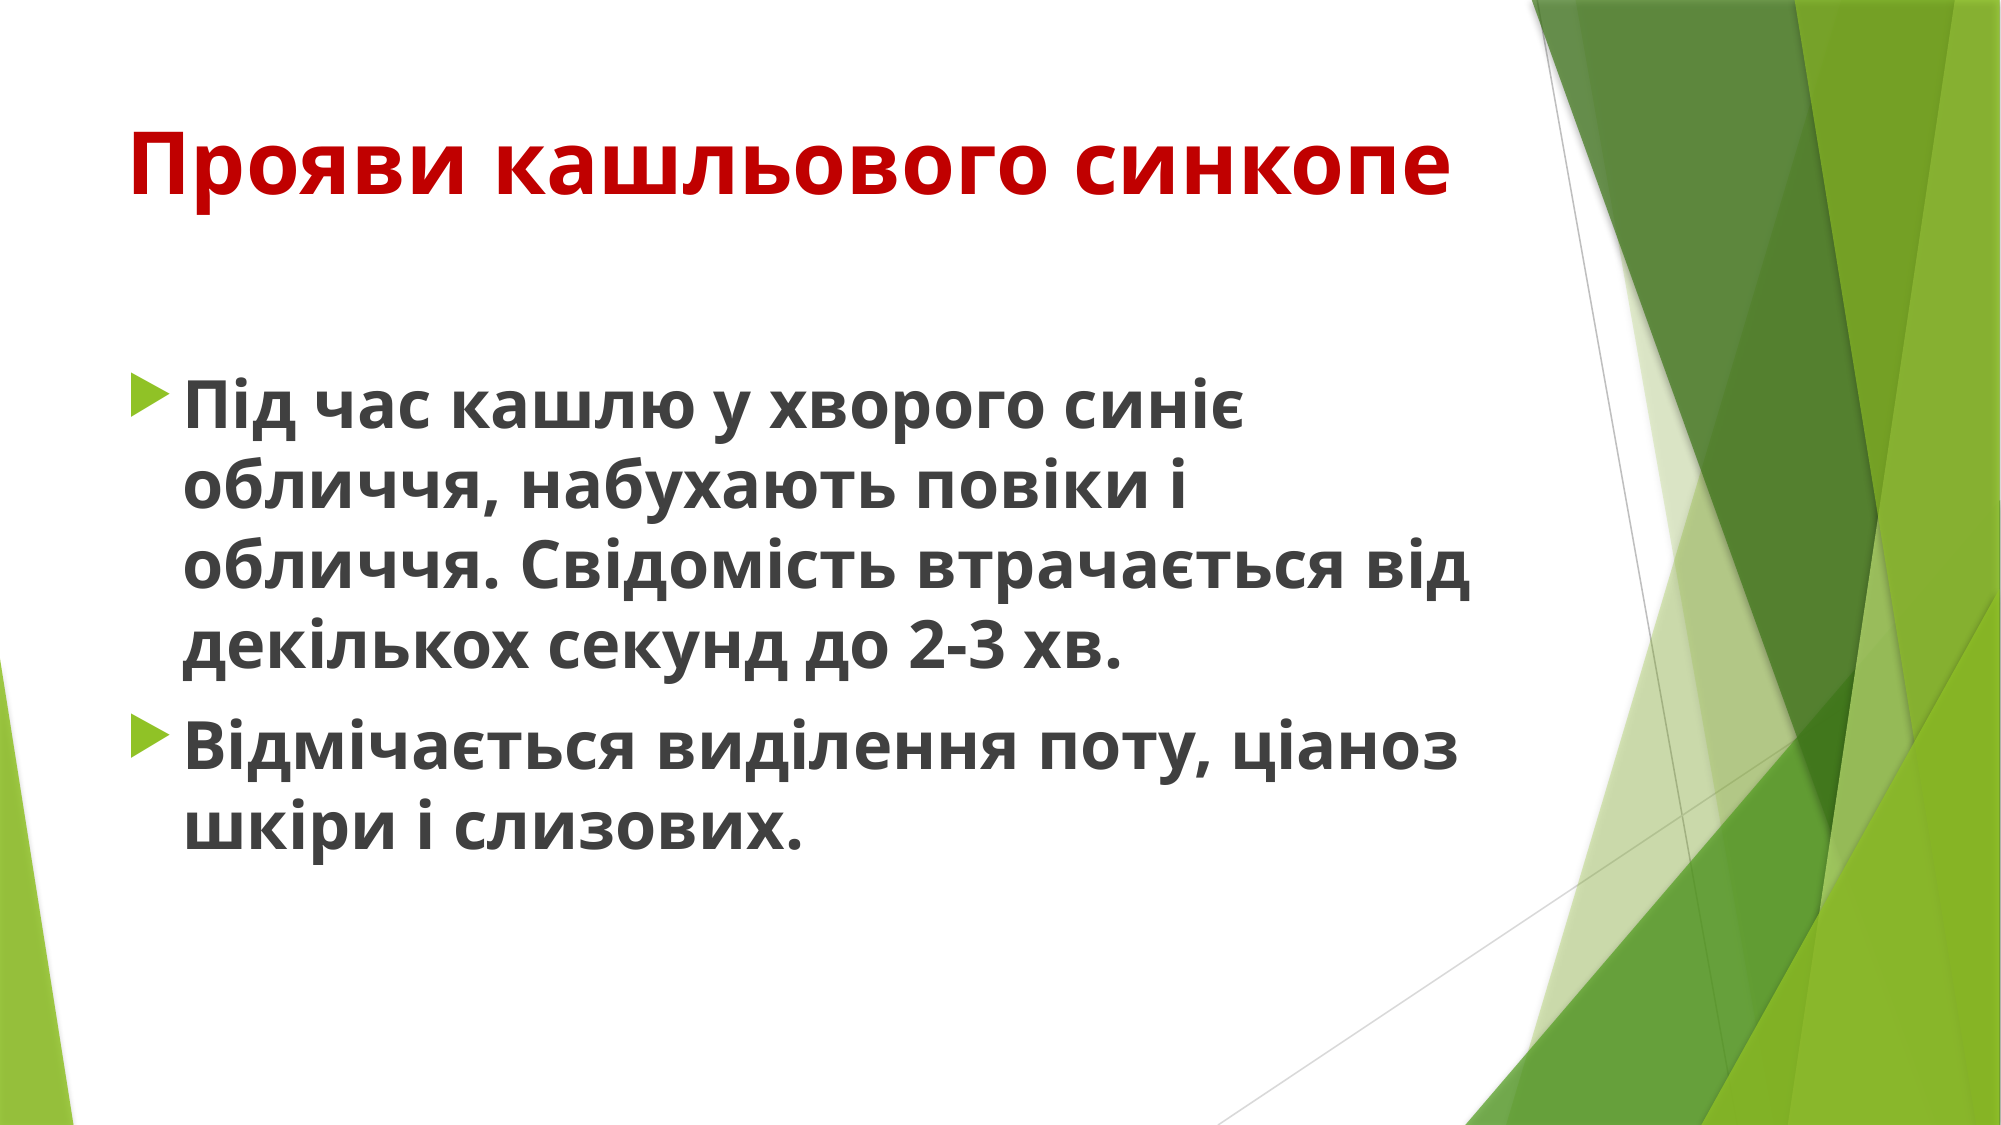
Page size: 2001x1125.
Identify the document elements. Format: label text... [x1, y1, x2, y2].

list Під час кашлю у хворого синіє обличчя, набухають повіки і обличчя. Свідомість втрачається від декількох секунд до 2-3 хв. Відмічається виділення поту, ціаноз шкіри і слизових. [111, 354, 1522, 992]
title Прояви кашльового синкопе [111, 99, 1522, 317]
